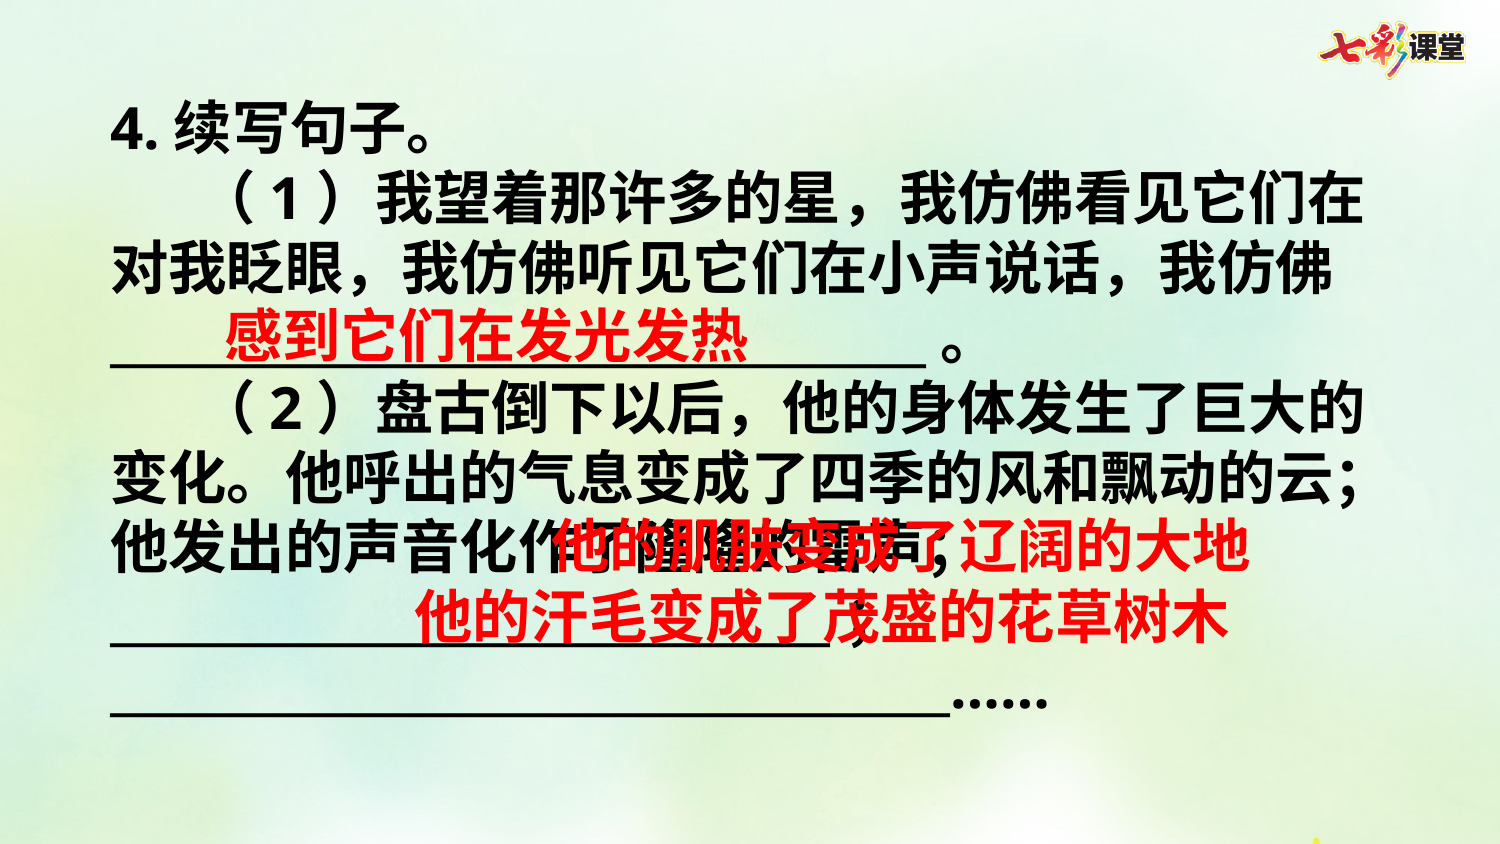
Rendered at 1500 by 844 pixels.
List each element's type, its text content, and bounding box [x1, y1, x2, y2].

text_box 他的肌肤变成了辽阔的大地 [112, 502, 1376, 587]
picture [0, 0, 1500, 844]
text_box 4.续写句子。 （1）我望着那许多的星，我仿佛看见它们在对我眨眼，我仿佛听见它们在小声说话，我仿佛__________________________________。 （2）盘古倒下以后，他的身体发生了巨大的变化。他呼出的气息变成了四季的风和飘动的云；他发出的声音化作了隆隆的雷声；______________________________；___________________________________…… [95, 83, 1388, 728]
text_box 他的汗毛变成了茂盛的花草树木 [107, 572, 1353, 658]
text_box 感到它们在发光发热 [209, 291, 928, 377]
